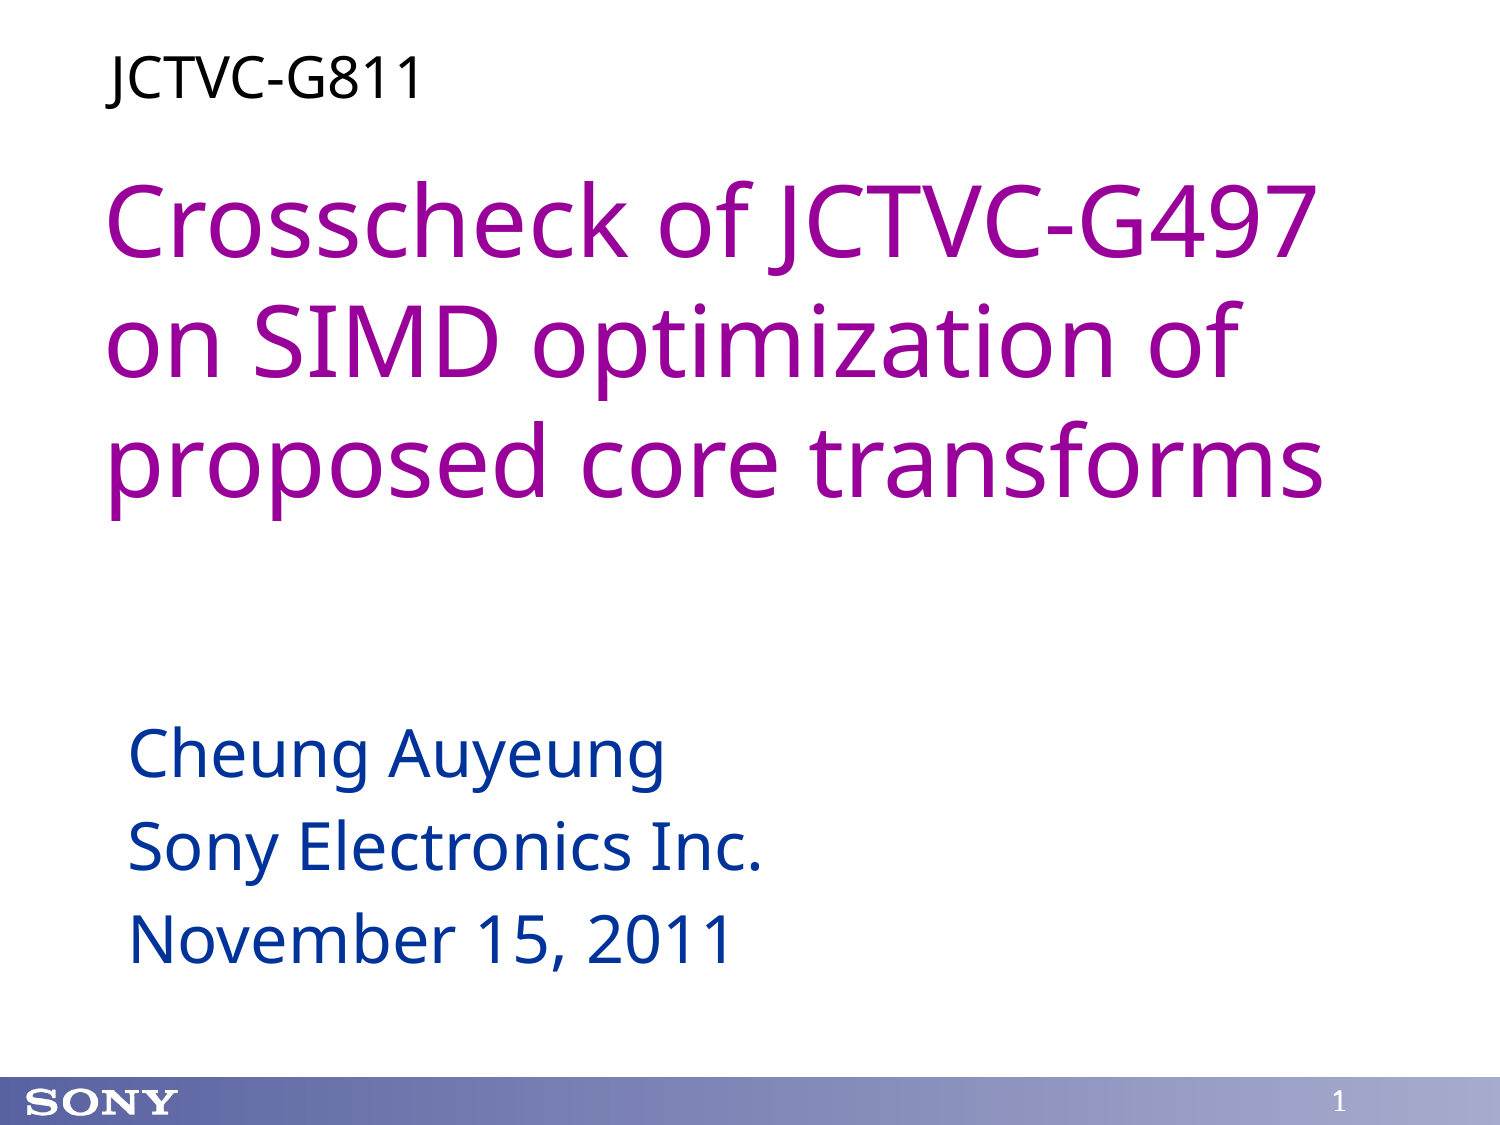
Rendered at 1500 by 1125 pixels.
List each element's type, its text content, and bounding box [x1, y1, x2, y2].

text_box JCTVC-G811 [95, 33, 443, 118]
text_box Crosscheck of JCTVC-G497 on SIMD optimization of proposed core transforms [88, 162, 1412, 525]
picture [26, 1088, 178, 1116]
text_box Cheung Auyeung Sony Electronics Inc. November 15, 2011 [112, 609, 1199, 1038]
text_box 1 [1049, 1074, 1363, 1125]
